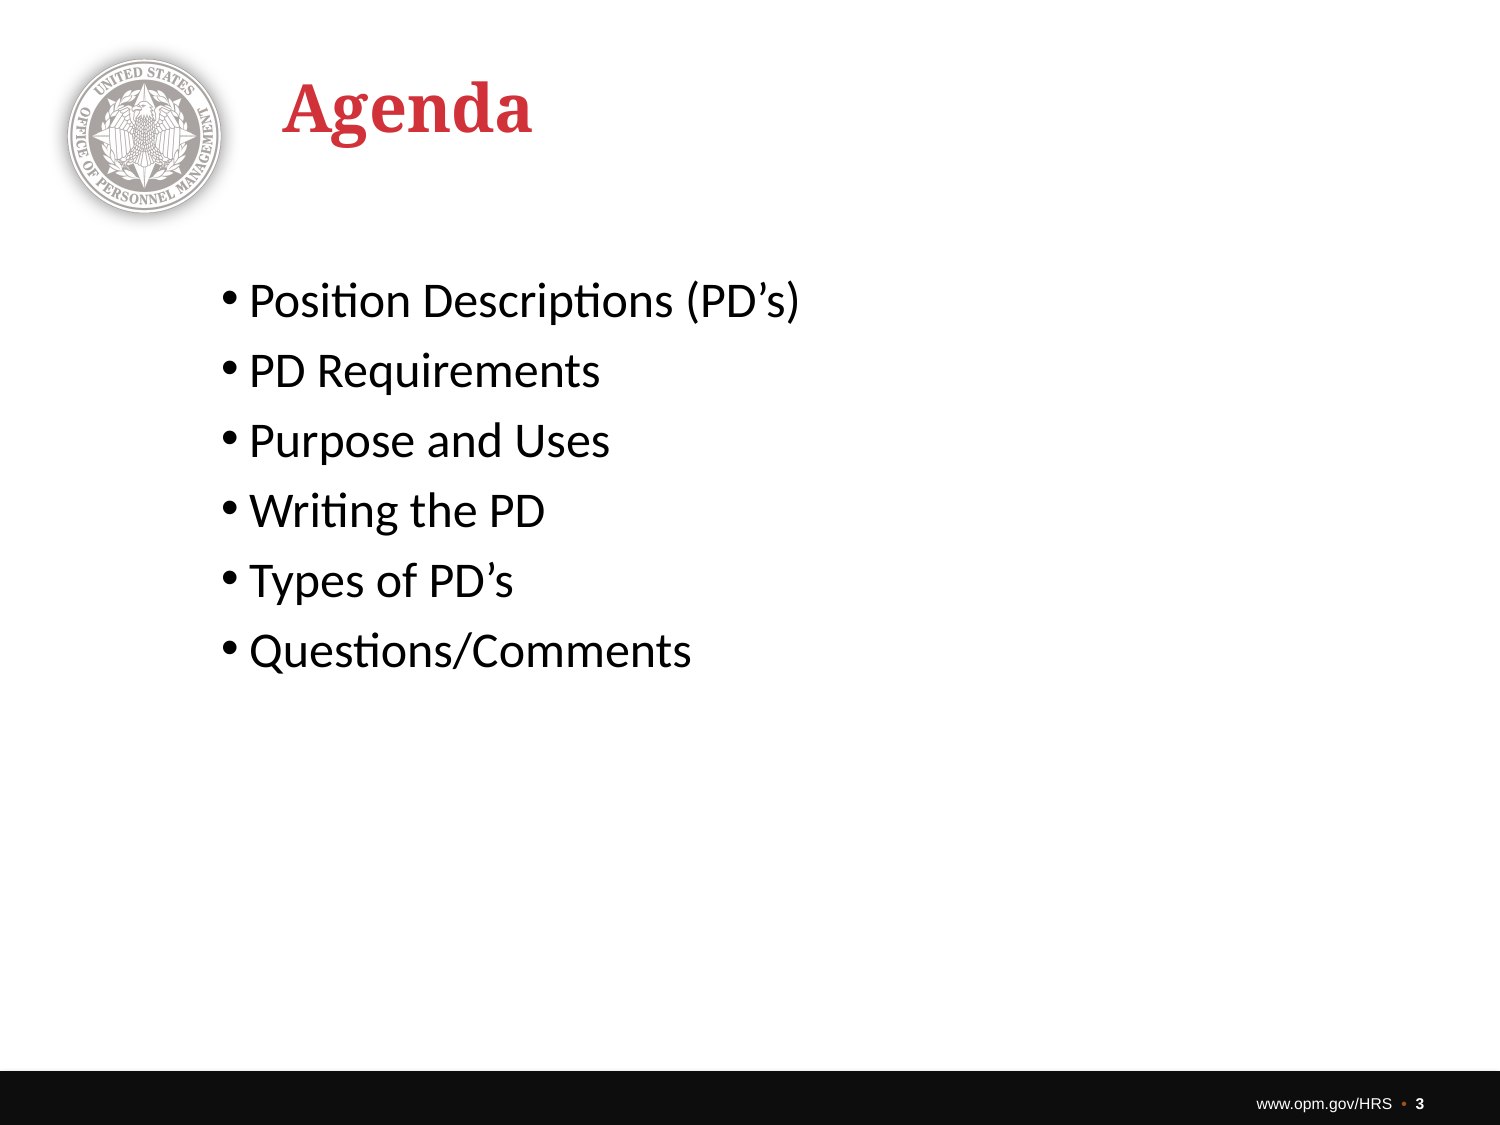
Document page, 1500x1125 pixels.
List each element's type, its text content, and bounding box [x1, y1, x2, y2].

title Agenda [267, 45, 1425, 167]
list Position Descriptions (PD’s) PD Requirements Purpose and Uses Writing the PD Types of PD’s Questions/Comments [205, 259, 1425, 1005]
picture [41, 36, 241, 231]
